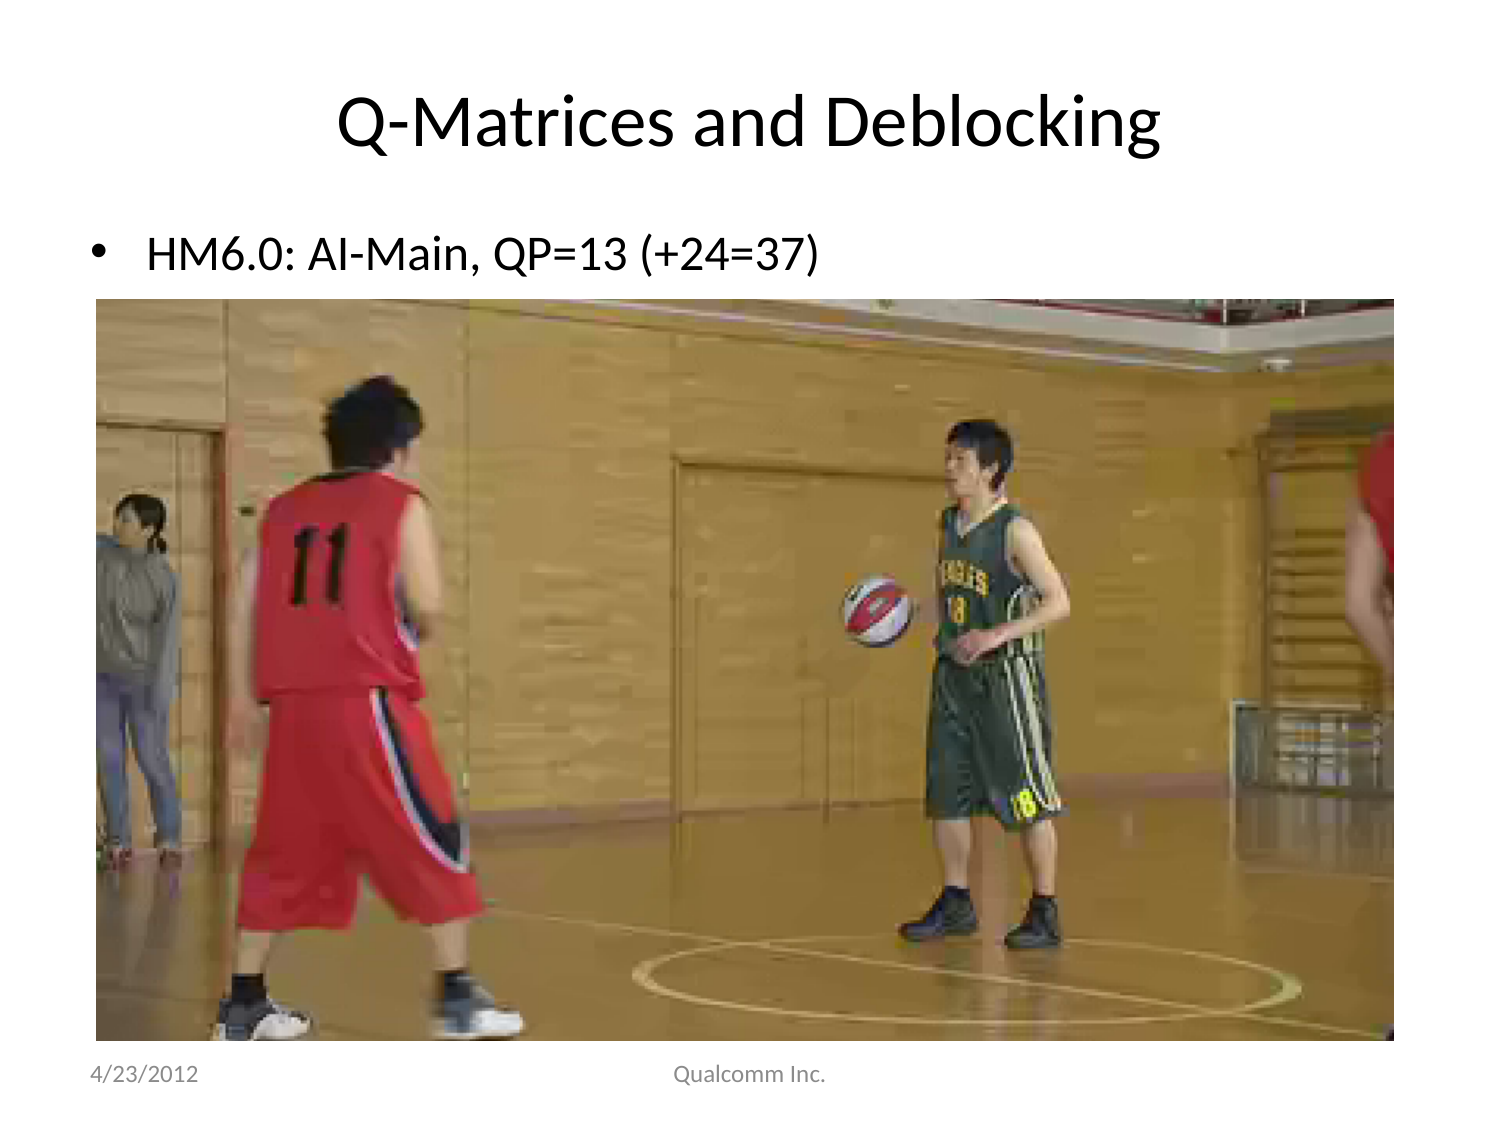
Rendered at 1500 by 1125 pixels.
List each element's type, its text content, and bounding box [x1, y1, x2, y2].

picture [96, 299, 1394, 1041]
title Q-Matrices and Deblocking [75, 45, 1425, 188]
list HM6.0: AI-Main, QP=13 (+24=37) [75, 212, 1425, 1005]
footer Qualcomm Inc. [512, 1049, 988, 1103]
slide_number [75, 1042, 425, 1103]
